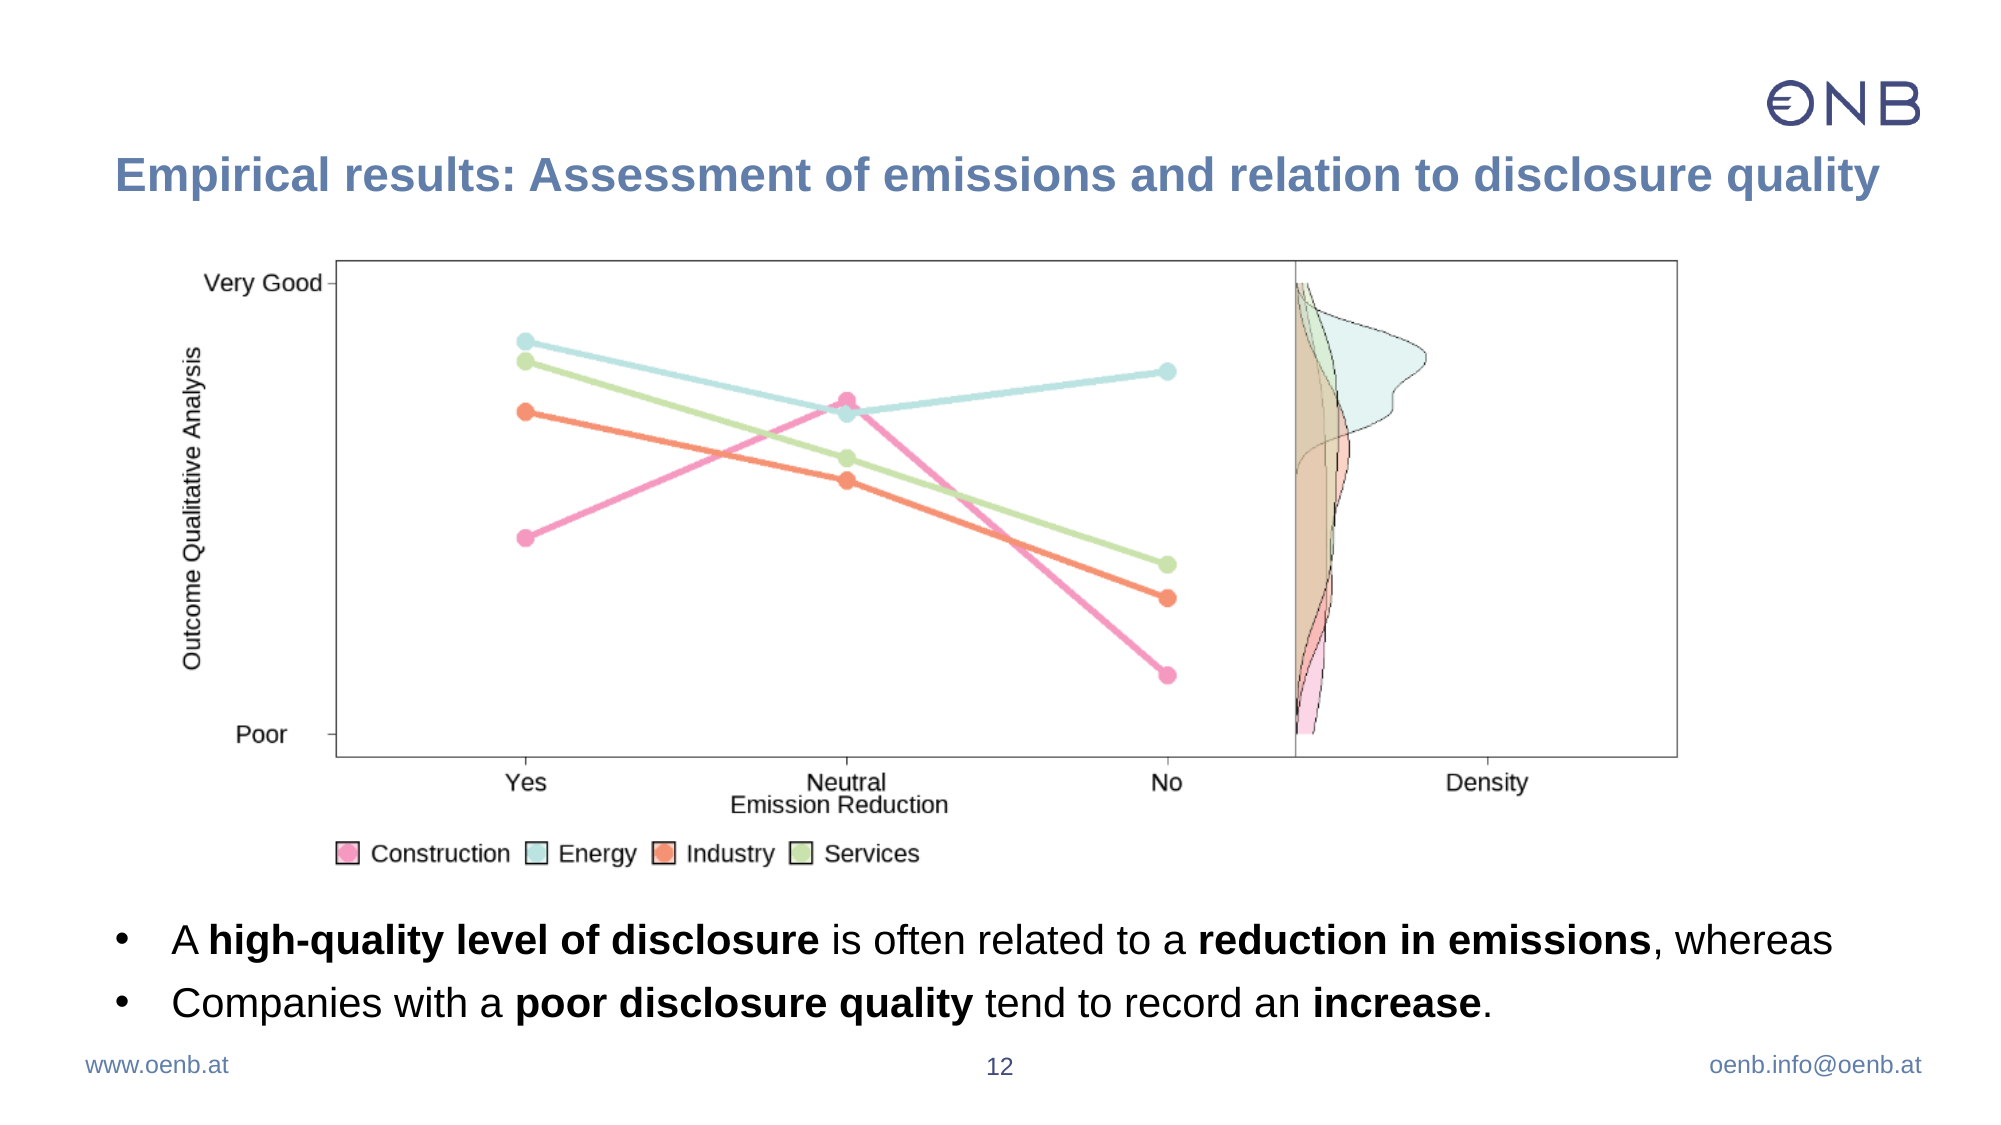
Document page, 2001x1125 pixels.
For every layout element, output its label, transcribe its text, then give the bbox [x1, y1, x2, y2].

text_box A high-quality level of disclosure is often related to a reduction in emissions, whereas Companies with a poor disclosure quality tend to record an increase. [99, 905, 1886, 1036]
title Empirical results: Assessment of emissions and relation to disclosure quality [99, 137, 1900, 209]
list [149, 231, 1709, 906]
slide_number 12 [822, 1044, 1178, 1089]
picture [1767, 80, 1920, 126]
